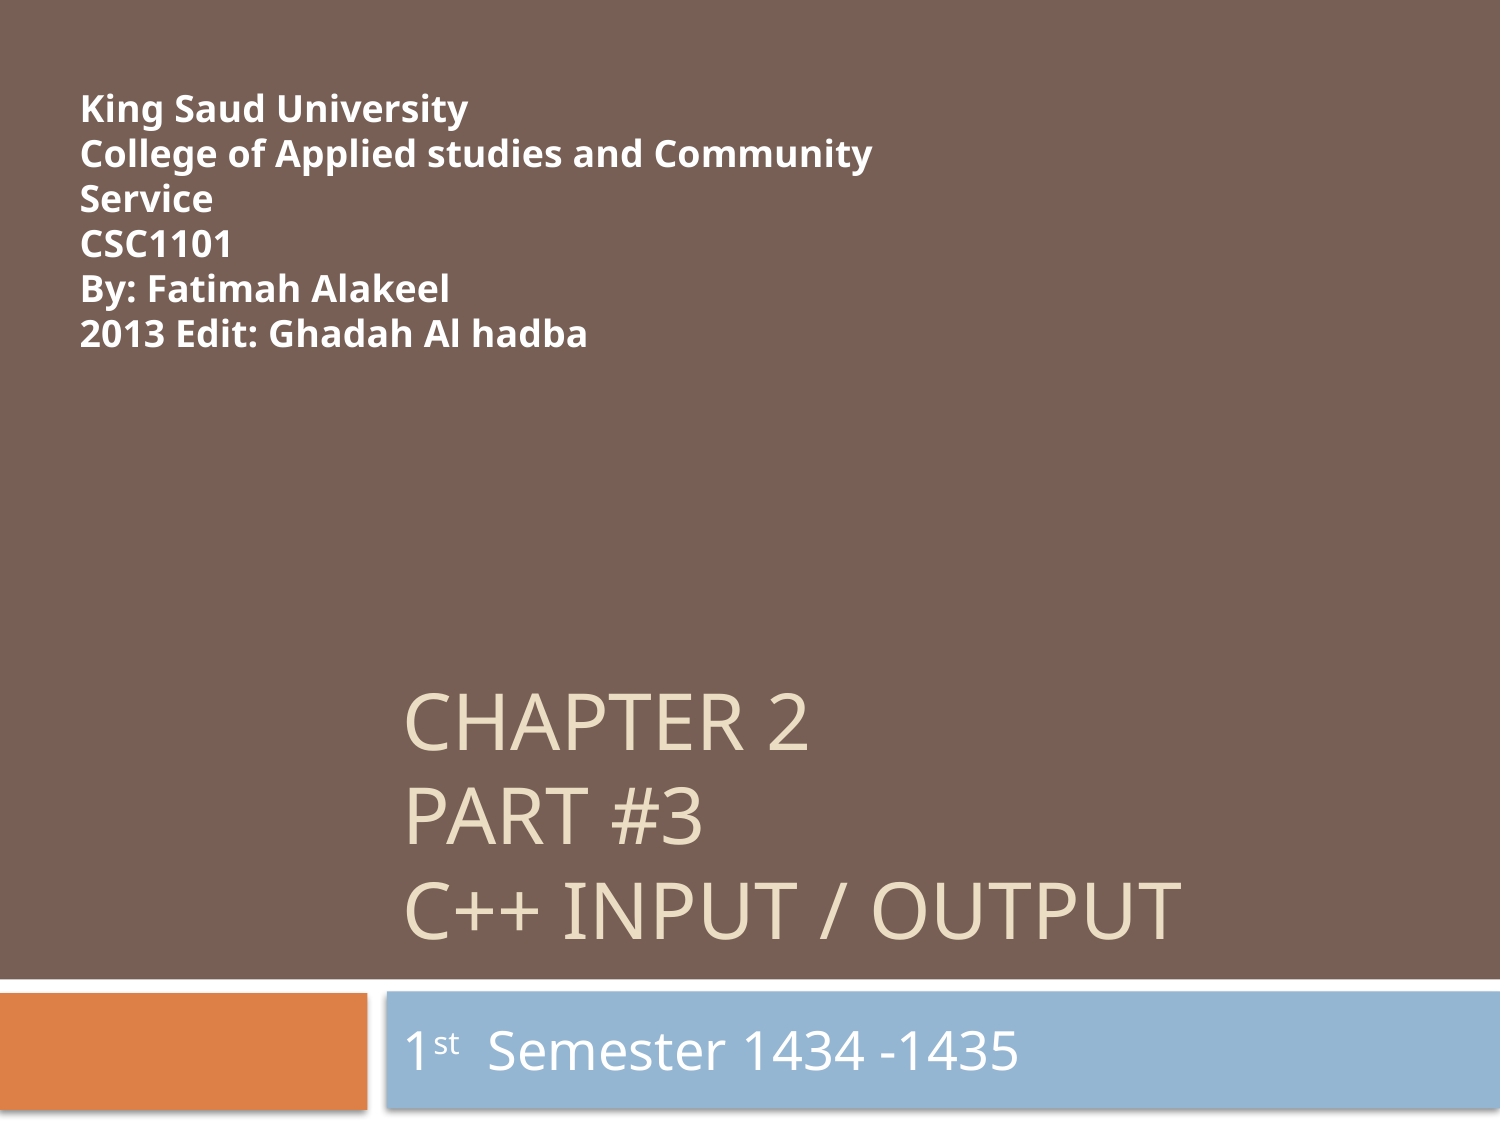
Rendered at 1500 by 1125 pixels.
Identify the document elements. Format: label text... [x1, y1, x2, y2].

title Chapter 2 part #3 C++ Input / Output [387, 662, 1450, 963]
text_box King Saud University College of Applied studies and Community Service CSC1101 By: Fatimah Alakeel 2013 Edit: Ghadah Al hadba [64, 78, 916, 363]
subtitle 1st Semester 1434 -1435 [387, 992, 1488, 1105]
